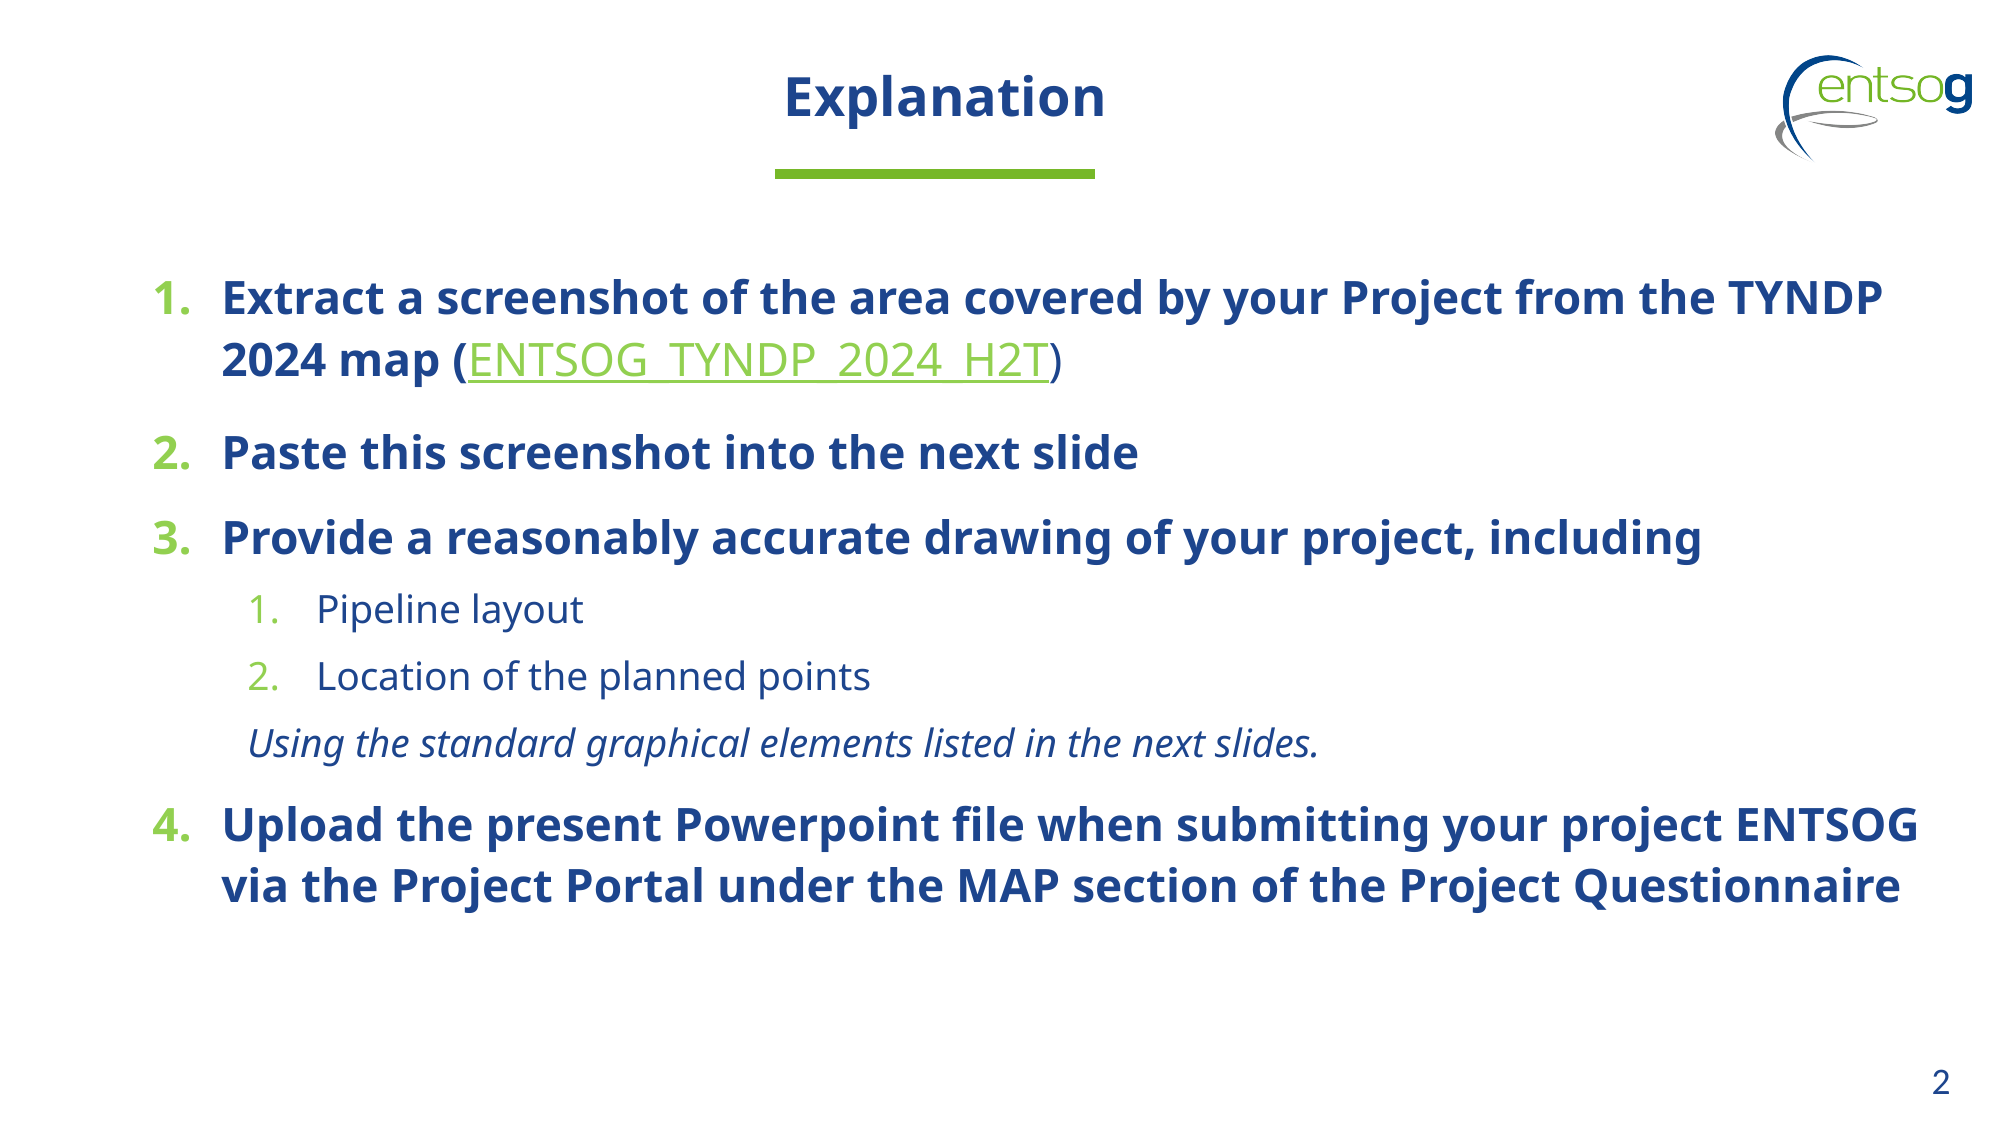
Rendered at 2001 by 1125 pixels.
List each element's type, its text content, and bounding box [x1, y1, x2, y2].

list Extract a screenshot of the area covered by your Project from the TYNDP 2024 map (ENTSOG_TYNDP_2024_H2T) Paste this screenshot into the next slide Provide a reasonably accurate drawing of your project, including Pipeline layout Location of the planned points Using the standard graphical elements listed in the next slides. Upload the present Powerpoint file when submitting your project ENTSOG via the Project Portal under the MAP section of the Project Questionnaire [137, 255, 1957, 988]
title Explanation [137, 62, 1754, 157]
slide_number 2 [1916, 1050, 1994, 1094]
picture [1775, 55, 1972, 163]
